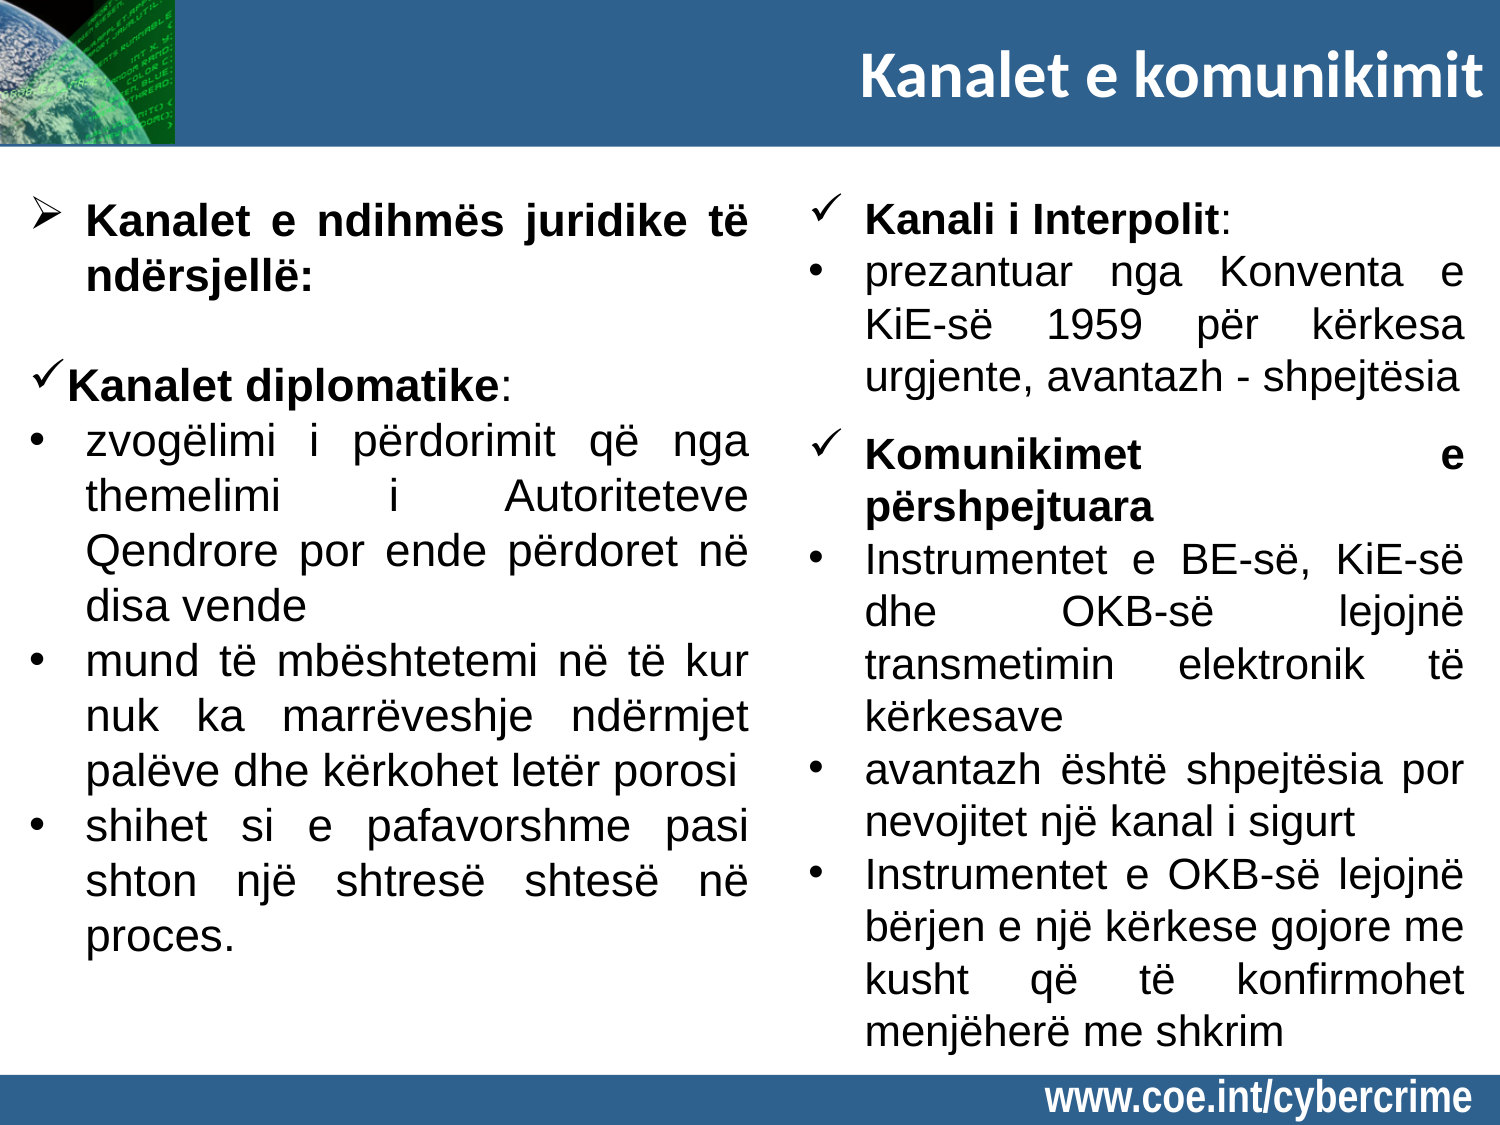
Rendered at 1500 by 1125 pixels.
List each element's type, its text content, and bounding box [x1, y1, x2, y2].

text_box Kanali i Interpolit: prezantuar nga Konventa e KiE-së 1959 për kërkesa urgjente, avantazh - shpejtësia Komunikimet e përshpejtuara Instrumentet e BE-së, KiE-së dhe OKB-së lejojnë transmetimin elektronik të kërkesave avantazh është shpejtësia por nevojitet një kanal i sigurt Instrumentet e OKB-së lejojnë bërjen e një kërkese gojore me kusht që të konfirmohet menjëherë me shkrim [793, 183, 1480, 1063]
text_box Kanalet e ndihmës juridike të ndërsjellë: Kanalet diplomatike: zvogëlimi i përdorimit që nga themelimi i Autoriteteve Qendrore por ende përdoret në disa vende mund të mbështetemi në të kur nuk ka marrëveshje ndërmjet palëve dhe kërkohet letër porosi shihet si e pafavorshme pasi shton një shtresë shtesë në proces. [14, 183, 765, 969]
text_box www.coe.int/cybercrime [1030, 1059, 1500, 1125]
text_box [0, 1073, 1030, 1125]
text_box Kanalet e komunikimit [177, 0, 1500, 149]
picture [0, 0, 175, 144]
